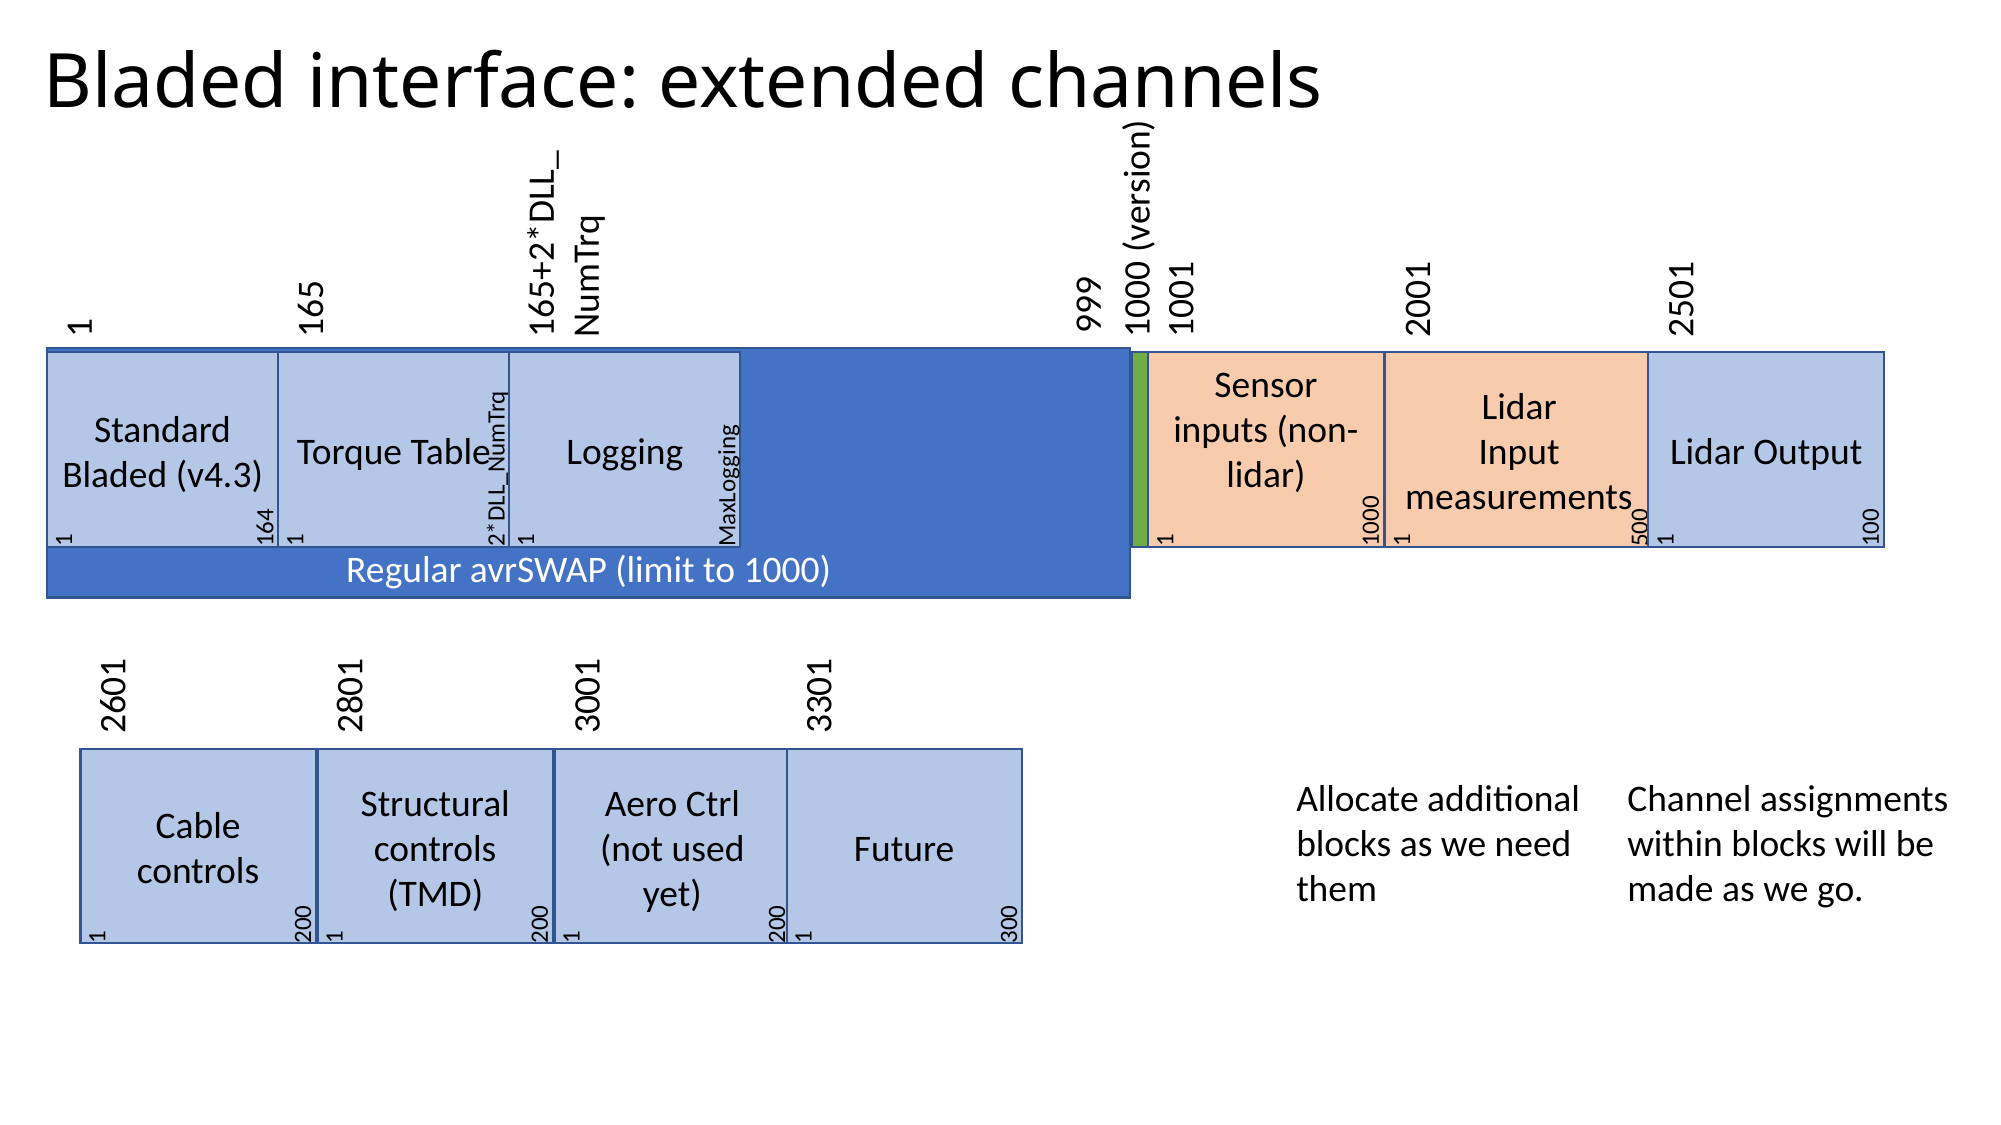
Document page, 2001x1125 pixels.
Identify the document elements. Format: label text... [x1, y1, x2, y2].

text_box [786, 530, 1022, 944]
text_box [554, 530, 786, 944]
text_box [1385, 134, 1648, 547]
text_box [317, 530, 553, 944]
text_box Allocate additional blocks as we need them [1281, 766, 1612, 917]
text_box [47, 134, 1132, 598]
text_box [1168, 134, 1384, 547]
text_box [1104, 81, 1168, 547]
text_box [80, 598, 316, 944]
text_box Bladed interface: extended channels [28, 26, 1936, 131]
text_box Channel assignments within blocks will be made as we go. [1612, 766, 1999, 917]
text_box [1648, 134, 1884, 547]
